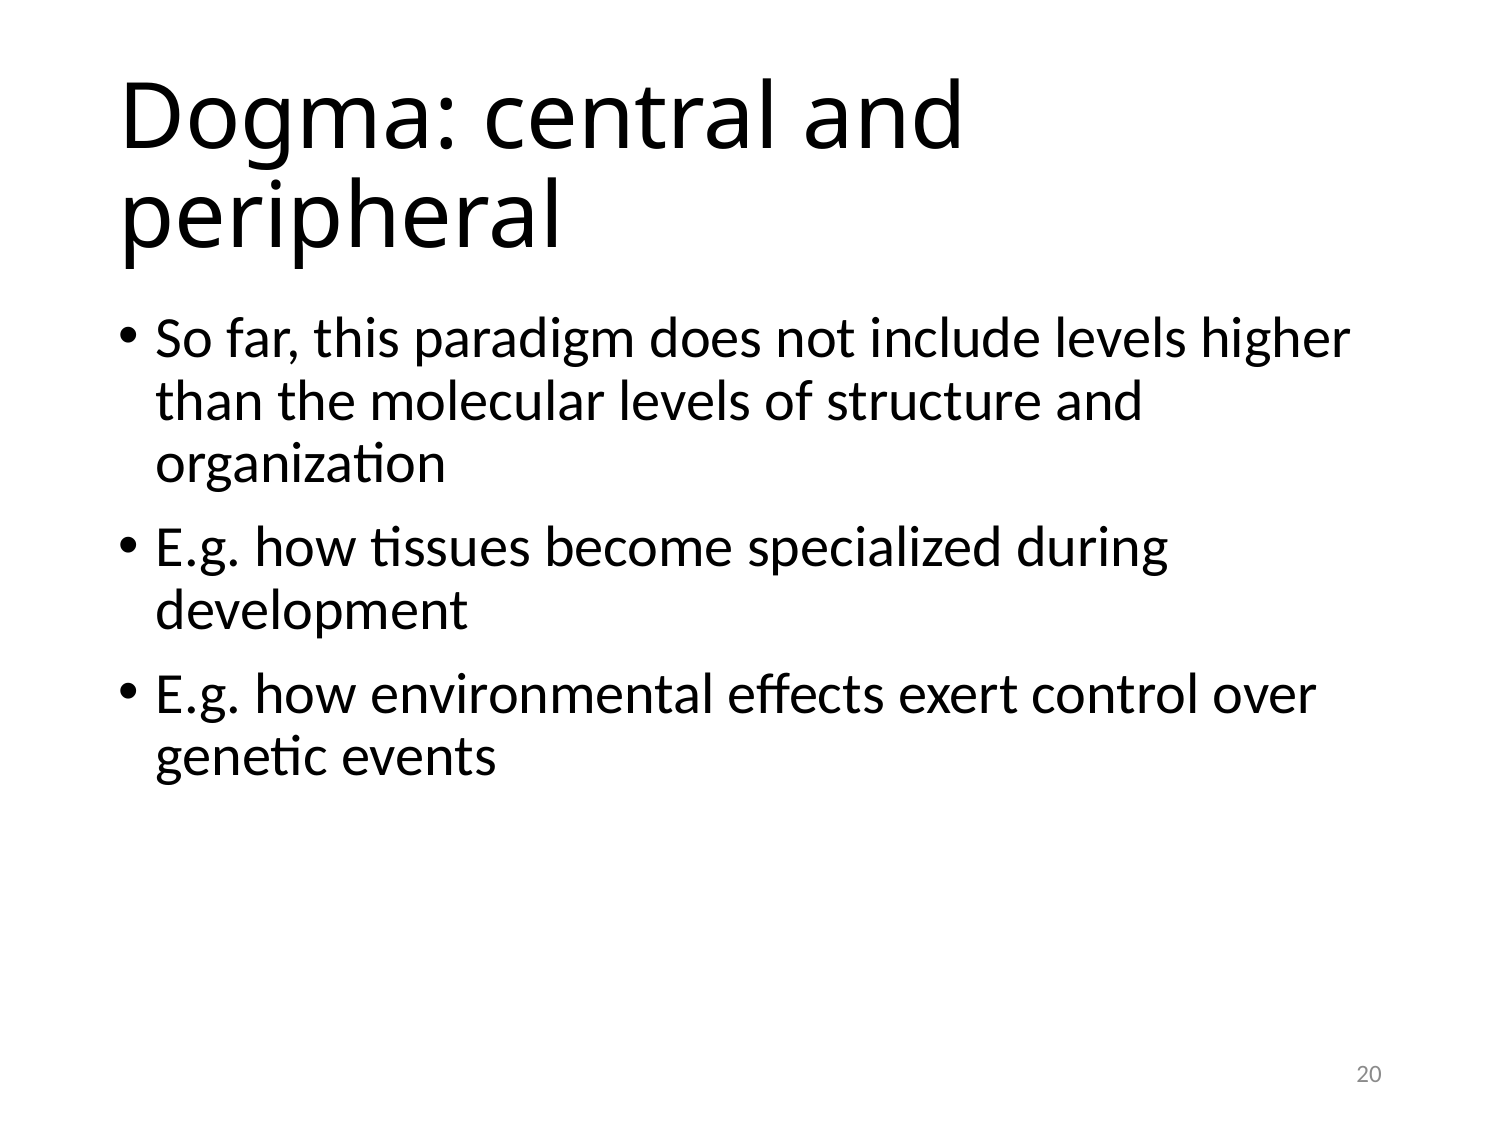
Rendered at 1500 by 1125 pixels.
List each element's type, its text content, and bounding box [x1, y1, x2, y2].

slide_number 20 [1059, 1042, 1397, 1103]
title Dogma: central and peripheral [103, 59, 1397, 278]
list So far, this paradigm does not include levels higher than the molecular levels of structure and organization E.g. how tissues become specialized during development E.g. how environmental effects exert control over genetic events [103, 299, 1397, 1014]
